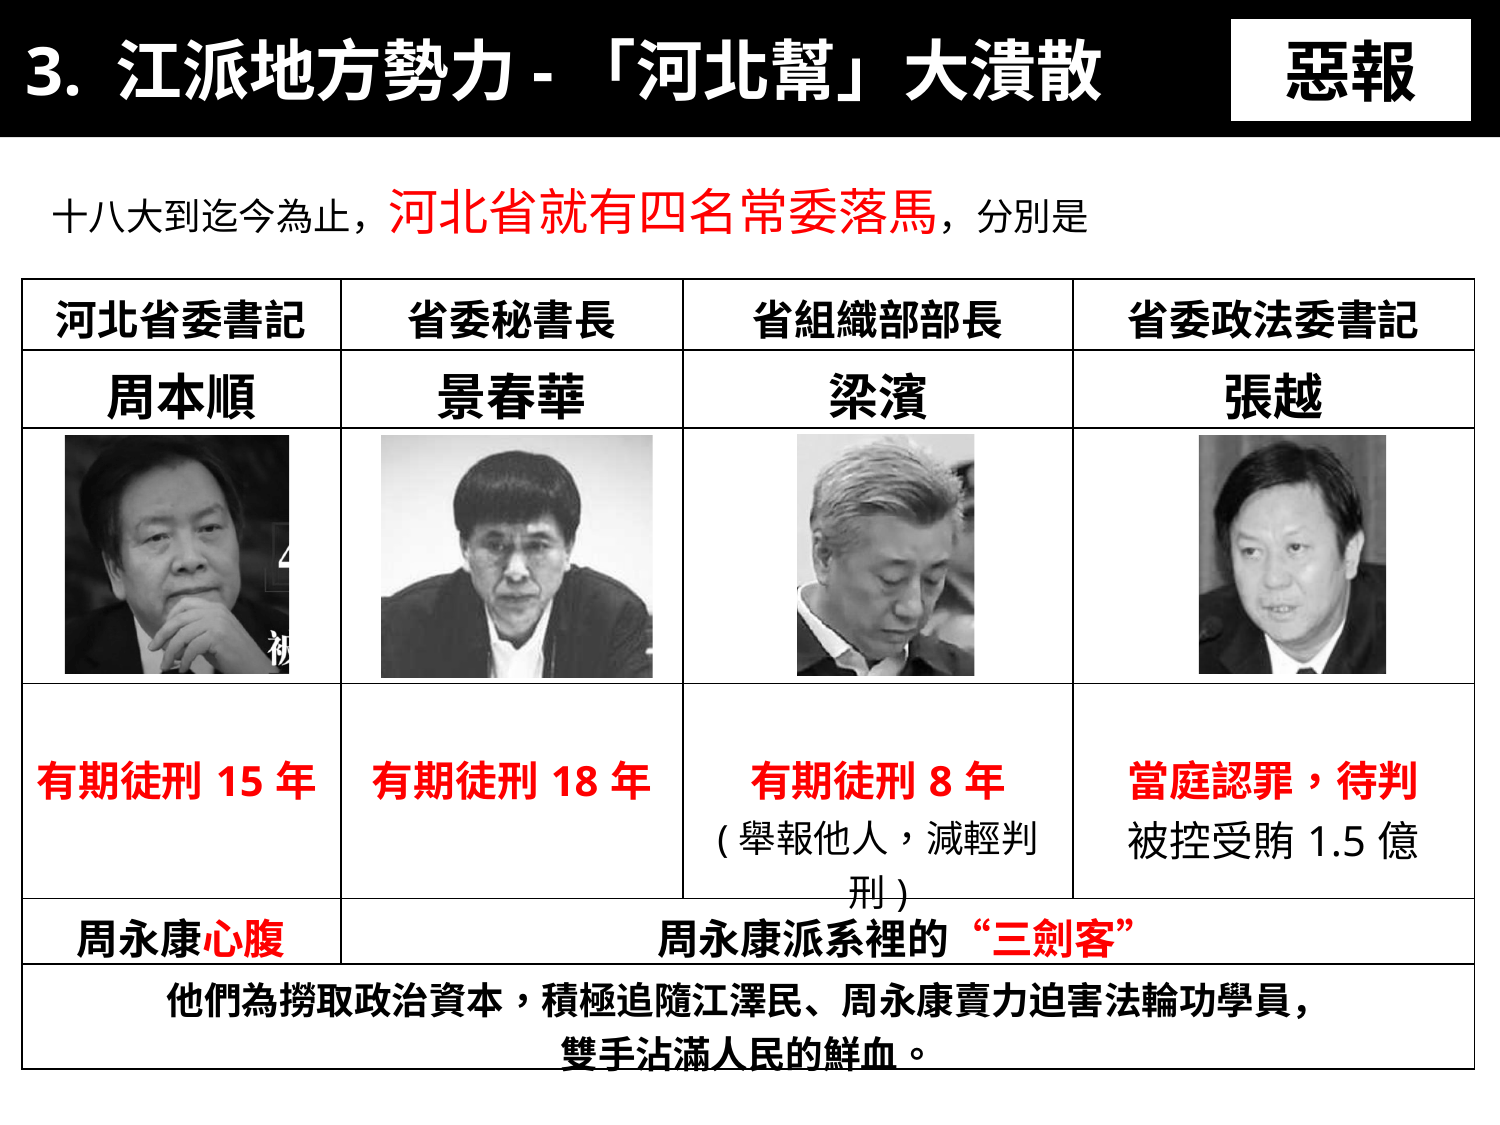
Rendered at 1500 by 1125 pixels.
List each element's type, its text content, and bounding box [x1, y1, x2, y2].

picture [796, 433, 975, 676]
table_header 省委秘書長 [342, 280, 682, 349]
picture [1198, 435, 1387, 674]
table_cell 他們為撈取政治資本，積極追隨江澤民、周永康賣力迫害法輪功學員， 雙手沾滿人民的鮮血。 [23, 965, 1474, 1068]
table_cell 有期徒刑8年 (舉報他人，減輕判刑) [684, 684, 1072, 898]
table_header 河北省委書記 [23, 280, 340, 349]
table_cell 張越 [1074, 351, 1474, 427]
table_header 省委政法委書記 [1074, 280, 1474, 349]
table_cell 梁濱 [684, 351, 1072, 427]
picture [380, 435, 653, 678]
table_cell 周永康心腹 [23, 899, 340, 963]
table_cell [684, 429, 1072, 683]
table_cell 周永康派系裡的“三劍客” [342, 899, 1474, 963]
text_box 十八大到迄今為止，河北省就有四名常委落馬，分別是 [36, 172, 1466, 248]
table_cell 當庭認罪，待判 被控受賄1.5億 [1074, 684, 1474, 898]
table_cell 有期徒刑15年 [23, 684, 340, 898]
table_cell [23, 429, 340, 683]
table_cell 周本順 [23, 351, 340, 427]
table_cell 有期徒刑18年 [342, 684, 682, 898]
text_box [0, 0, 1500, 138]
picture [64, 435, 290, 674]
table_cell [1074, 429, 1474, 683]
table_cell 景春華 [342, 351, 682, 427]
table_header 省組織部部長 [684, 280, 1072, 349]
table_cell [342, 429, 682, 683]
